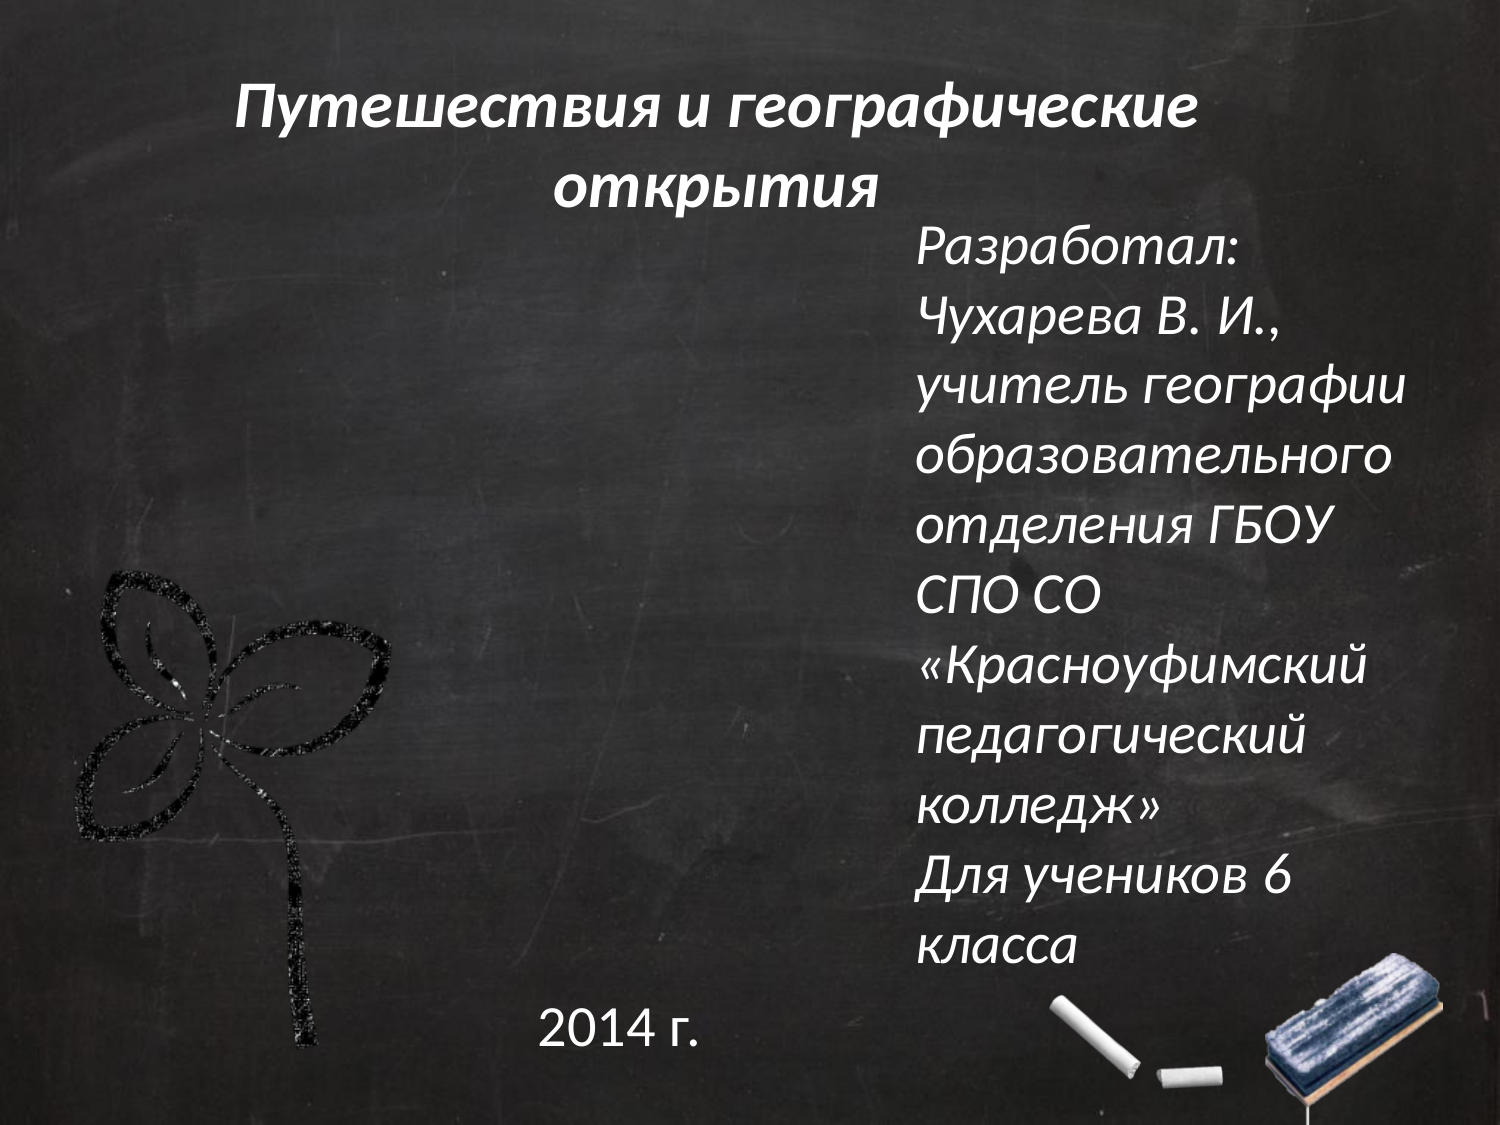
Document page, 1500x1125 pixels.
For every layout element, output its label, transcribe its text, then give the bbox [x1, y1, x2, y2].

picture [0, 0, 1500, 1125]
slide_number Разработал: Чухарева В. И., учитель географии образовательного отделения ГБОУ СПО СО «Красноуфимский педагогический колледж» Для учеников 6 класса [900, 343, 1444, 838]
text_box Путешествия и географические открытия [148, 53, 1286, 228]
text_box 2014 г. [429, 980, 810, 1066]
